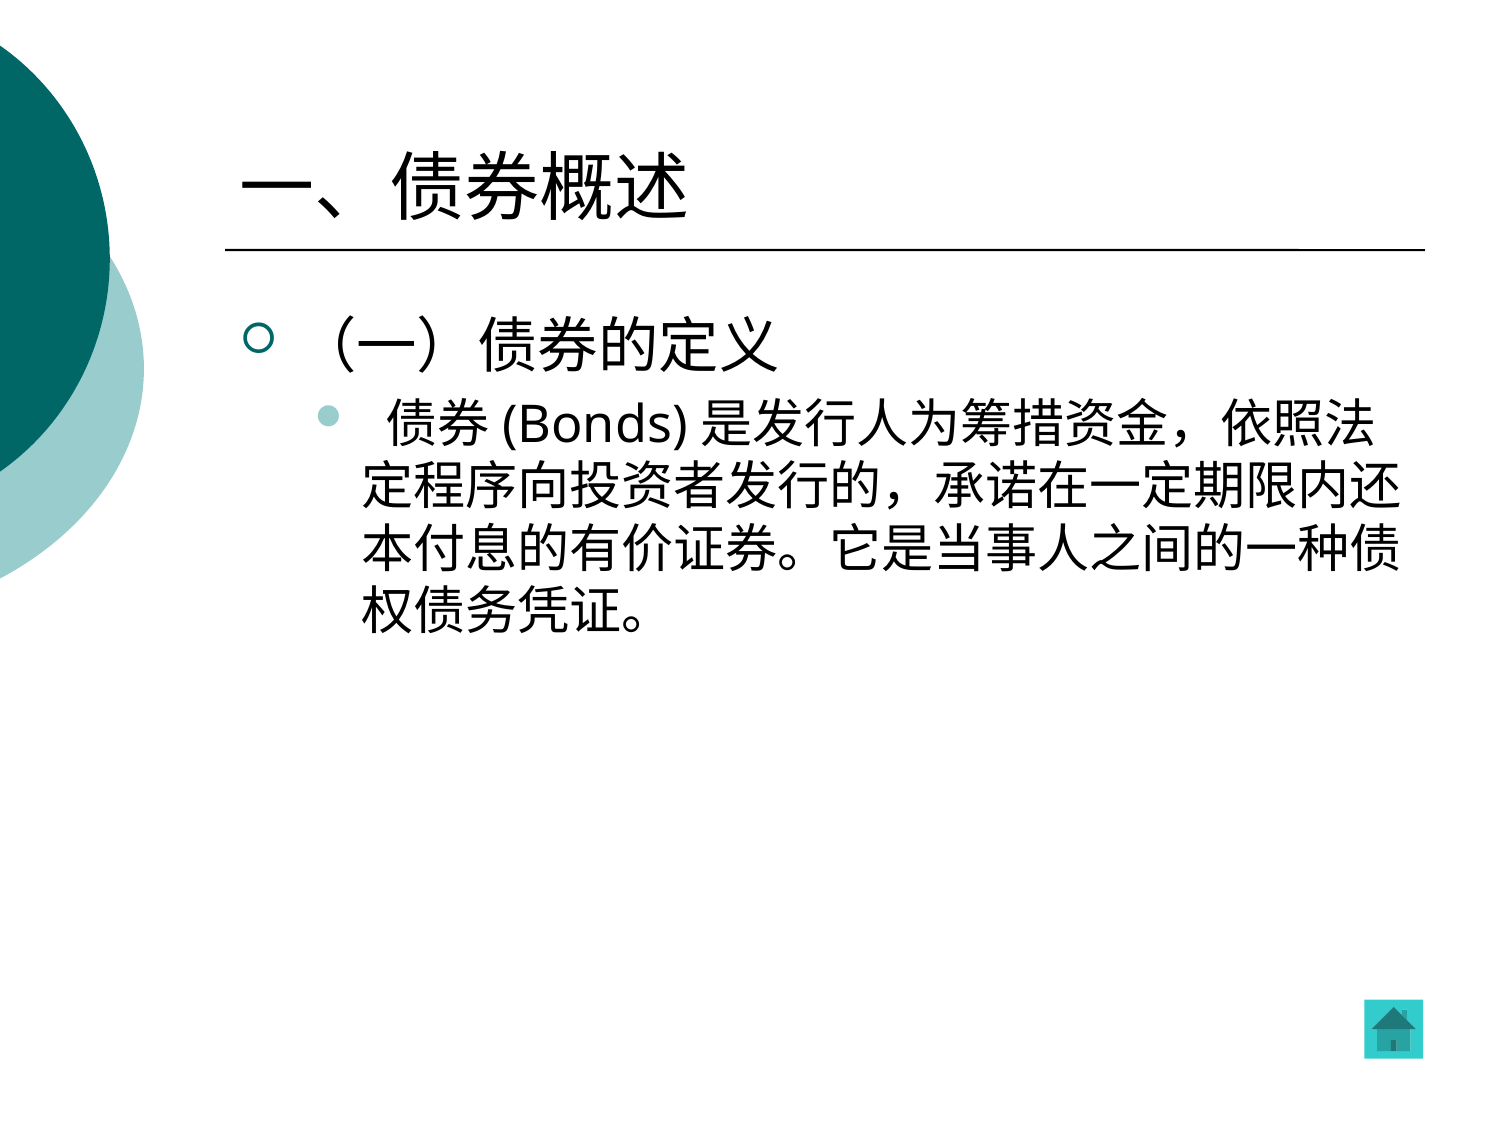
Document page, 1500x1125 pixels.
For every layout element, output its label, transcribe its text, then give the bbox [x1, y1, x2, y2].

text_box [1364, 999, 1424, 1059]
list （一）债券的定义 债券(Bonds)是发行人为筹措资金，依照法定程序向投资者发行的，承诺在一定期限内还本付息的有价证券。它是当事人之间的一种债权债务凭证。 [224, 299, 1425, 975]
title 一、债券概述 [224, 49, 1425, 238]
